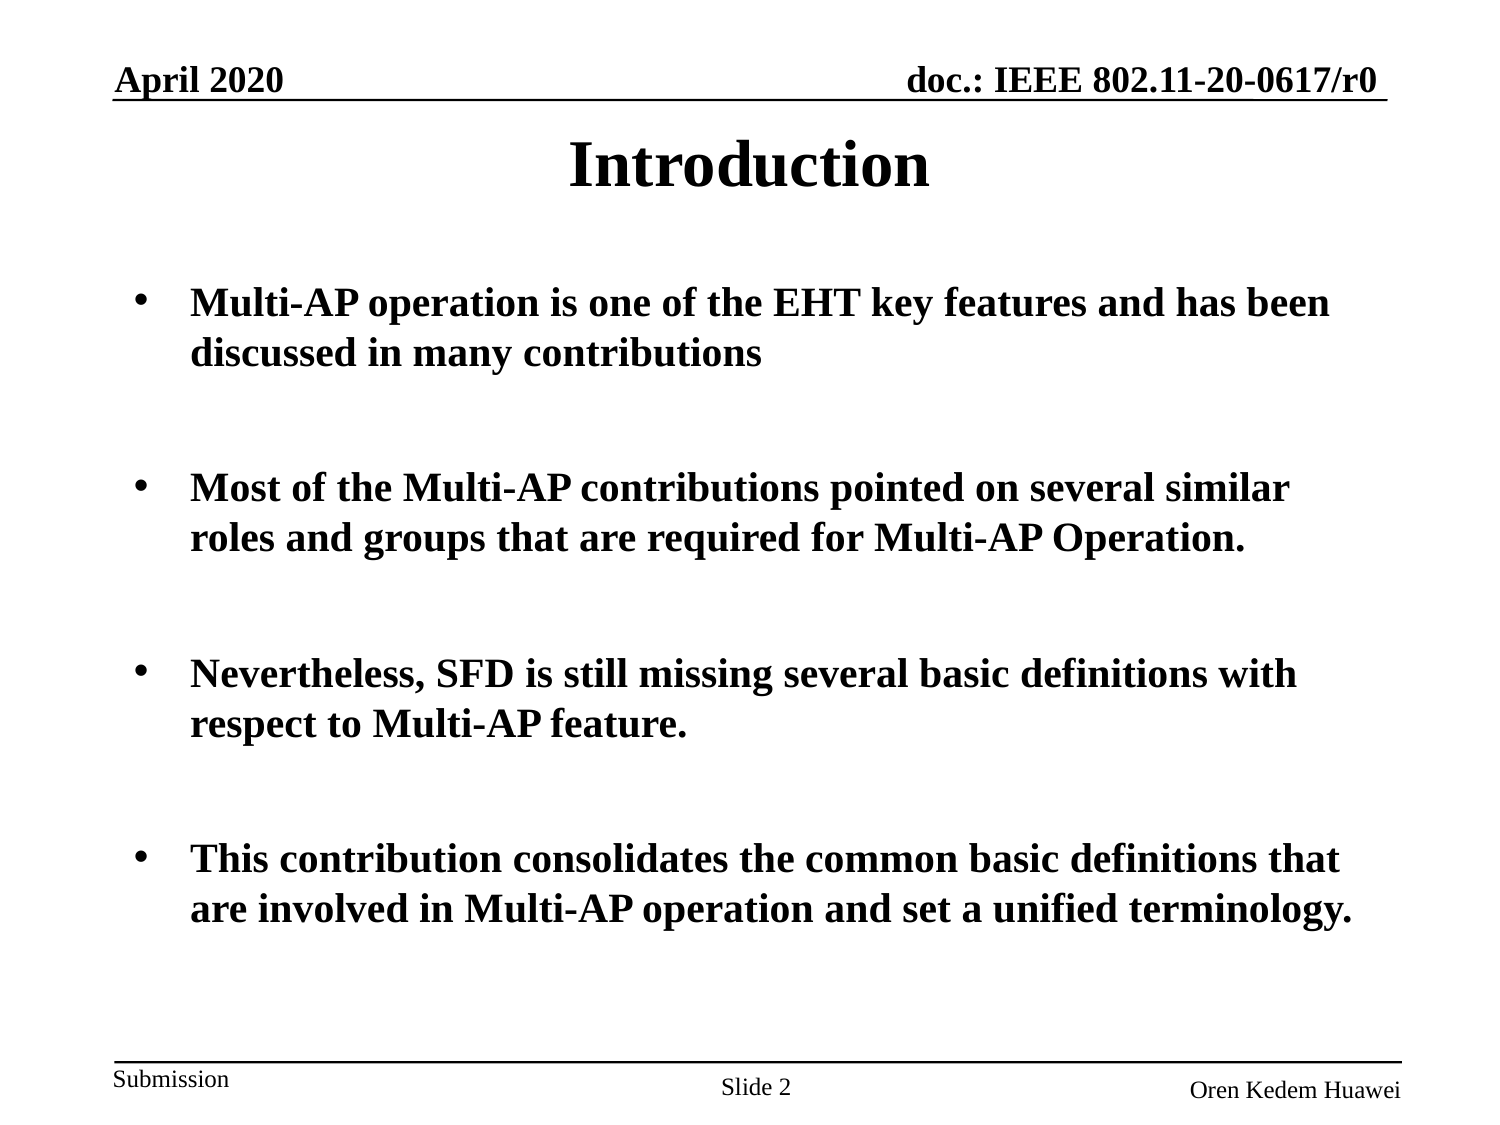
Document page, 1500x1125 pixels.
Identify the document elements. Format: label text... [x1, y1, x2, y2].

list Multi-AP operation is one of the EHT key features and has been discussed in many contributions Most of the Multi-AP contributions pointed on several similar roles and groups that are required for Multi-AP Operation. Nevertheless, SFD is still missing several basic definitions with respect to Multi-AP feature. This contribution consolidates the common basic definitions that are involved in Multi-AP operation and set a unified terminology. [118, 267, 1394, 966]
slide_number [114, 54, 286, 101]
title Introduction [112, 112, 1388, 209]
footer Oren Kedem Huawei [1186, 1073, 1402, 1105]
slide_number Slide 2 [711, 1070, 801, 1101]
